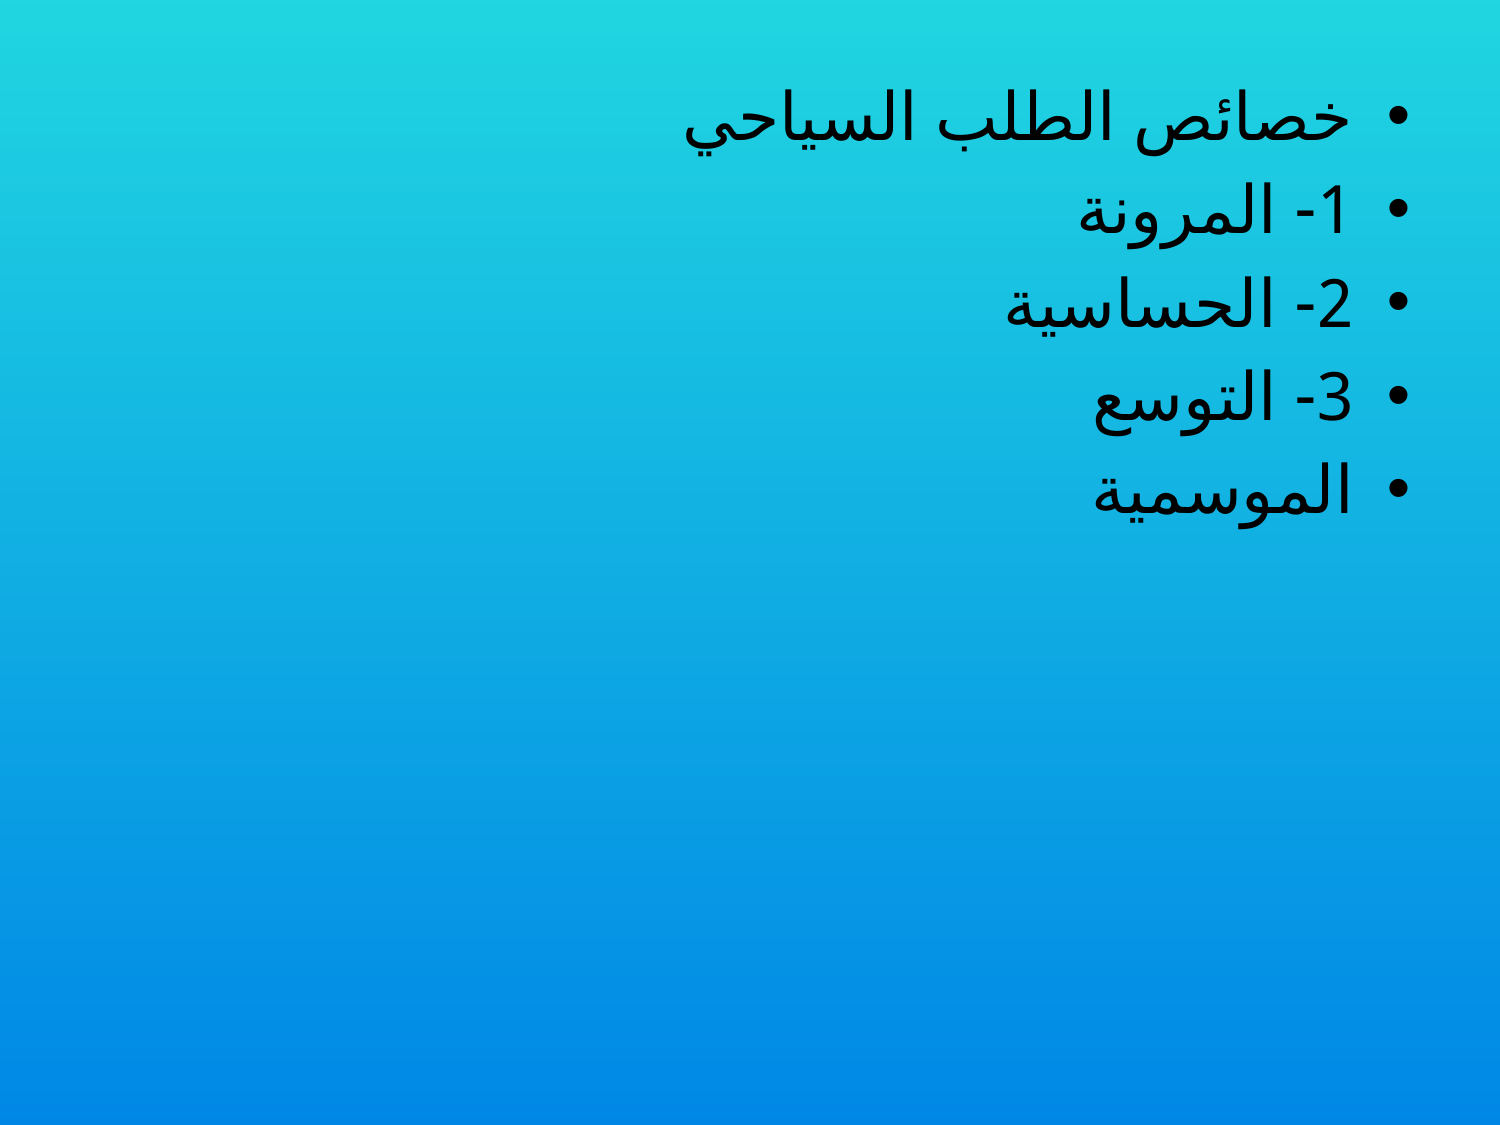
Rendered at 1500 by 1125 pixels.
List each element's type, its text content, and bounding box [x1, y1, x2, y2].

list خصائص الطلب السياحي 1- المرونة 2- الحساسية 3- التوسع الموسمية [75, 66, 1425, 1005]
